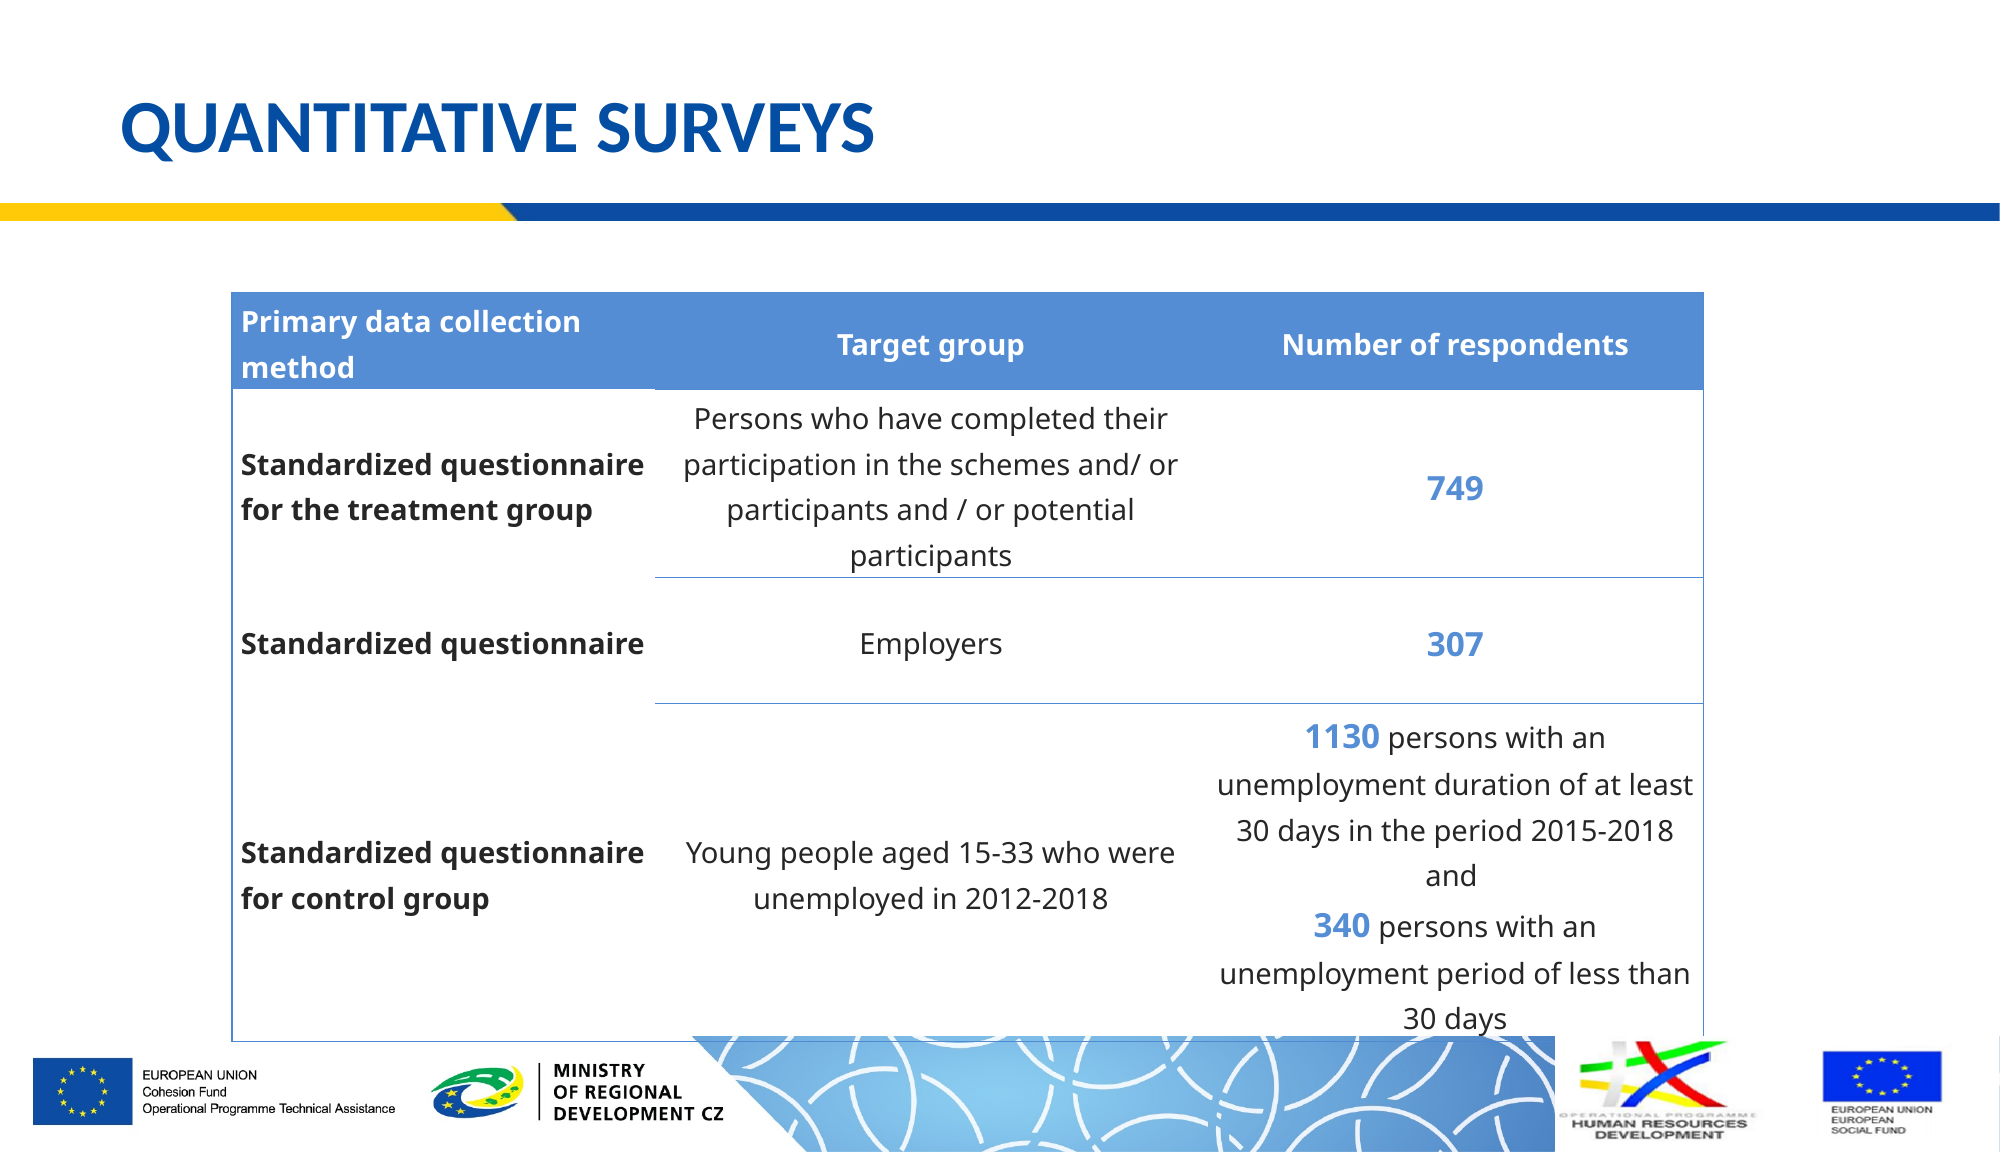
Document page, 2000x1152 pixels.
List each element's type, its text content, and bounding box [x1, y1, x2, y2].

table_header Target group [655, 293, 1207, 389]
picture [0, 203, 2000, 221]
table_cell 749 [1207, 390, 1703, 577]
table_cell Standardized questionnaire for control group [233, 703, 655, 1041]
table_header Number of respondents [1207, 293, 1703, 389]
table_header Primary data collection method [233, 293, 655, 389]
table_cell 1130 persons with an unemployment duration of at least 30 days in the period 2015-2018 and 340 persons with an unemployment period of less than 30 days [1207, 704, 1703, 1041]
table_cell 307 [1207, 578, 1703, 703]
picture [0, 1036, 2000, 1152]
table_cell Standardized questionnaire [233, 578, 655, 703]
table_cell Standardized questionnaire for the treatment group [233, 389, 655, 578]
title QUANTITATIVE SURVEYS [99, 46, 1900, 198]
table_cell Employers [655, 578, 1207, 703]
table_cell Persons who have completed their participation in the schemes and/ or participants and / or potential participants [655, 390, 1207, 577]
table_cell Young people aged 15-33 who were unemployed in 2012-2018 [655, 704, 1207, 1041]
